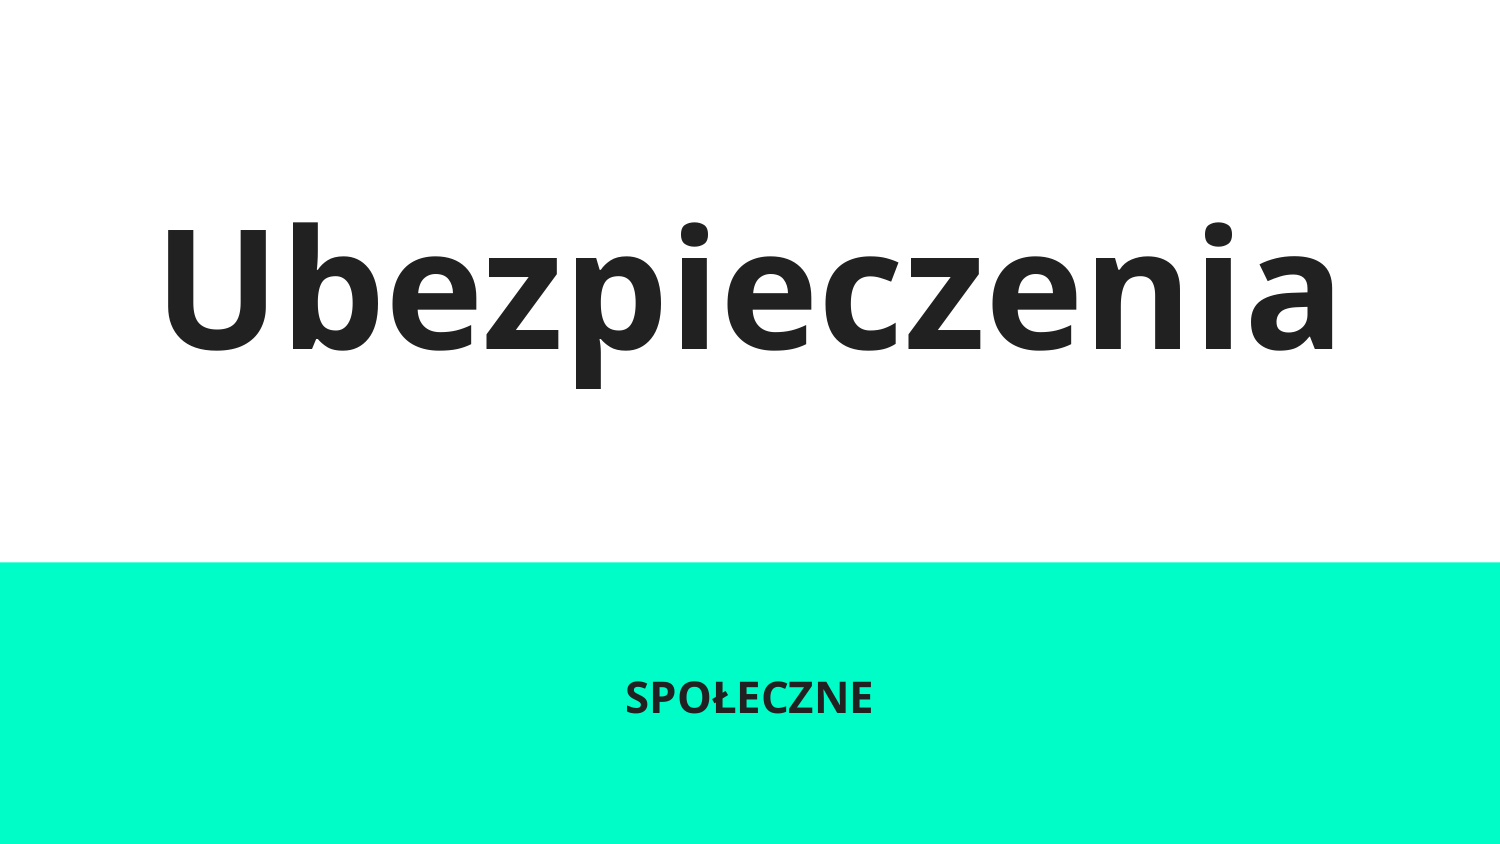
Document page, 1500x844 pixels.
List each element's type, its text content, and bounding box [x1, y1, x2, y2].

title Ubezpieczenia [51, 64, 1449, 506]
subtitle SPOŁECZNE [51, 638, 1449, 755]
